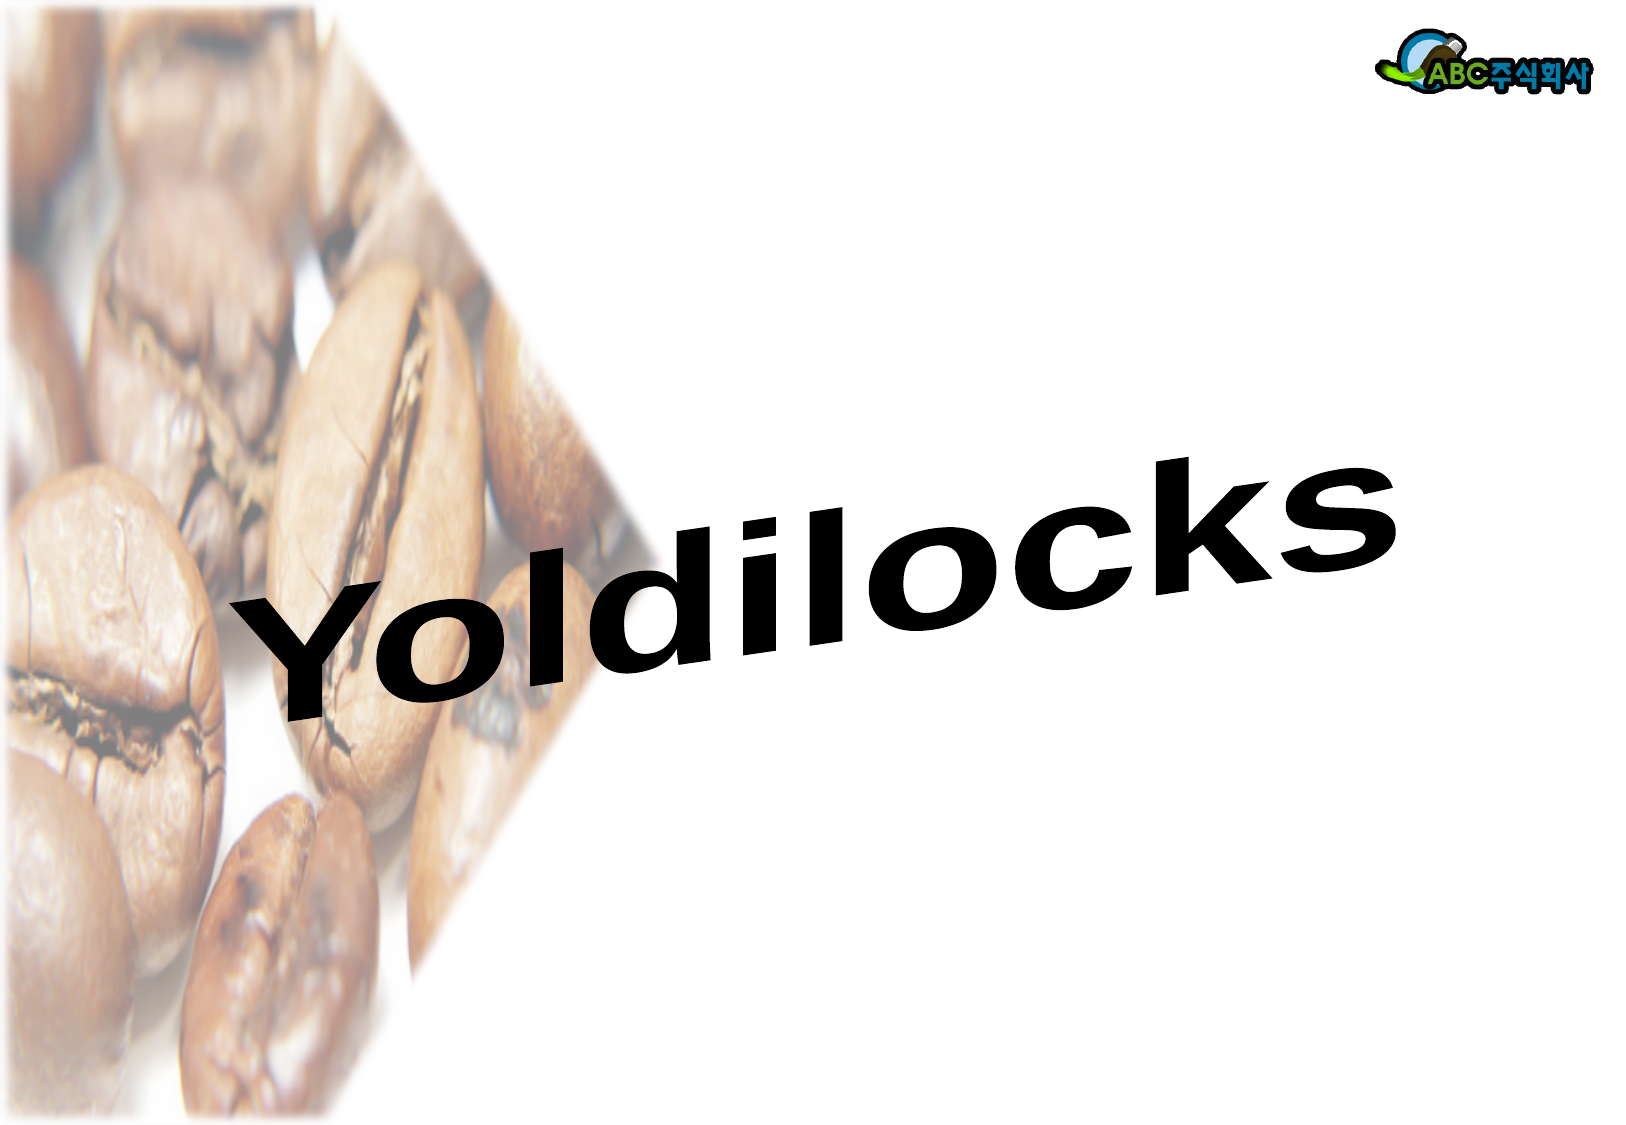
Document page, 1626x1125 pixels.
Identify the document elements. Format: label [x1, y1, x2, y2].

picture [1365, 21, 1600, 99]
text_box [16, 16, 647, 1109]
